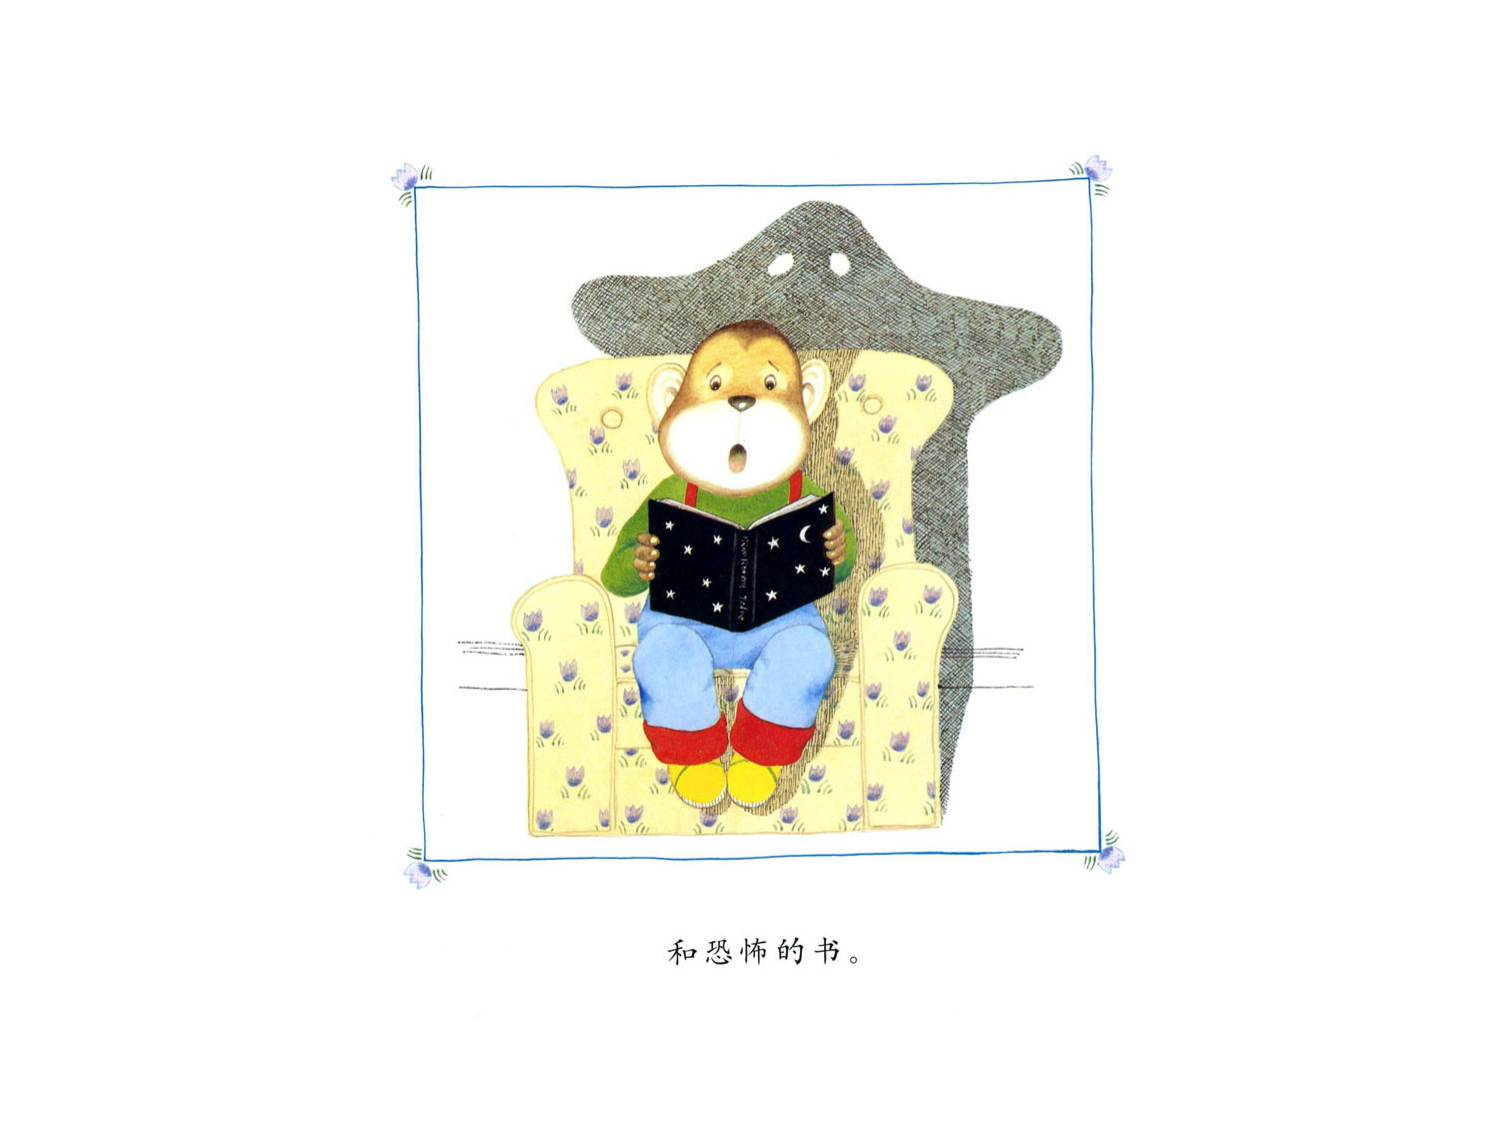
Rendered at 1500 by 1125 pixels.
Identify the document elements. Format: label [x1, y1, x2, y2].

picture [349, 107, 1151, 1018]
